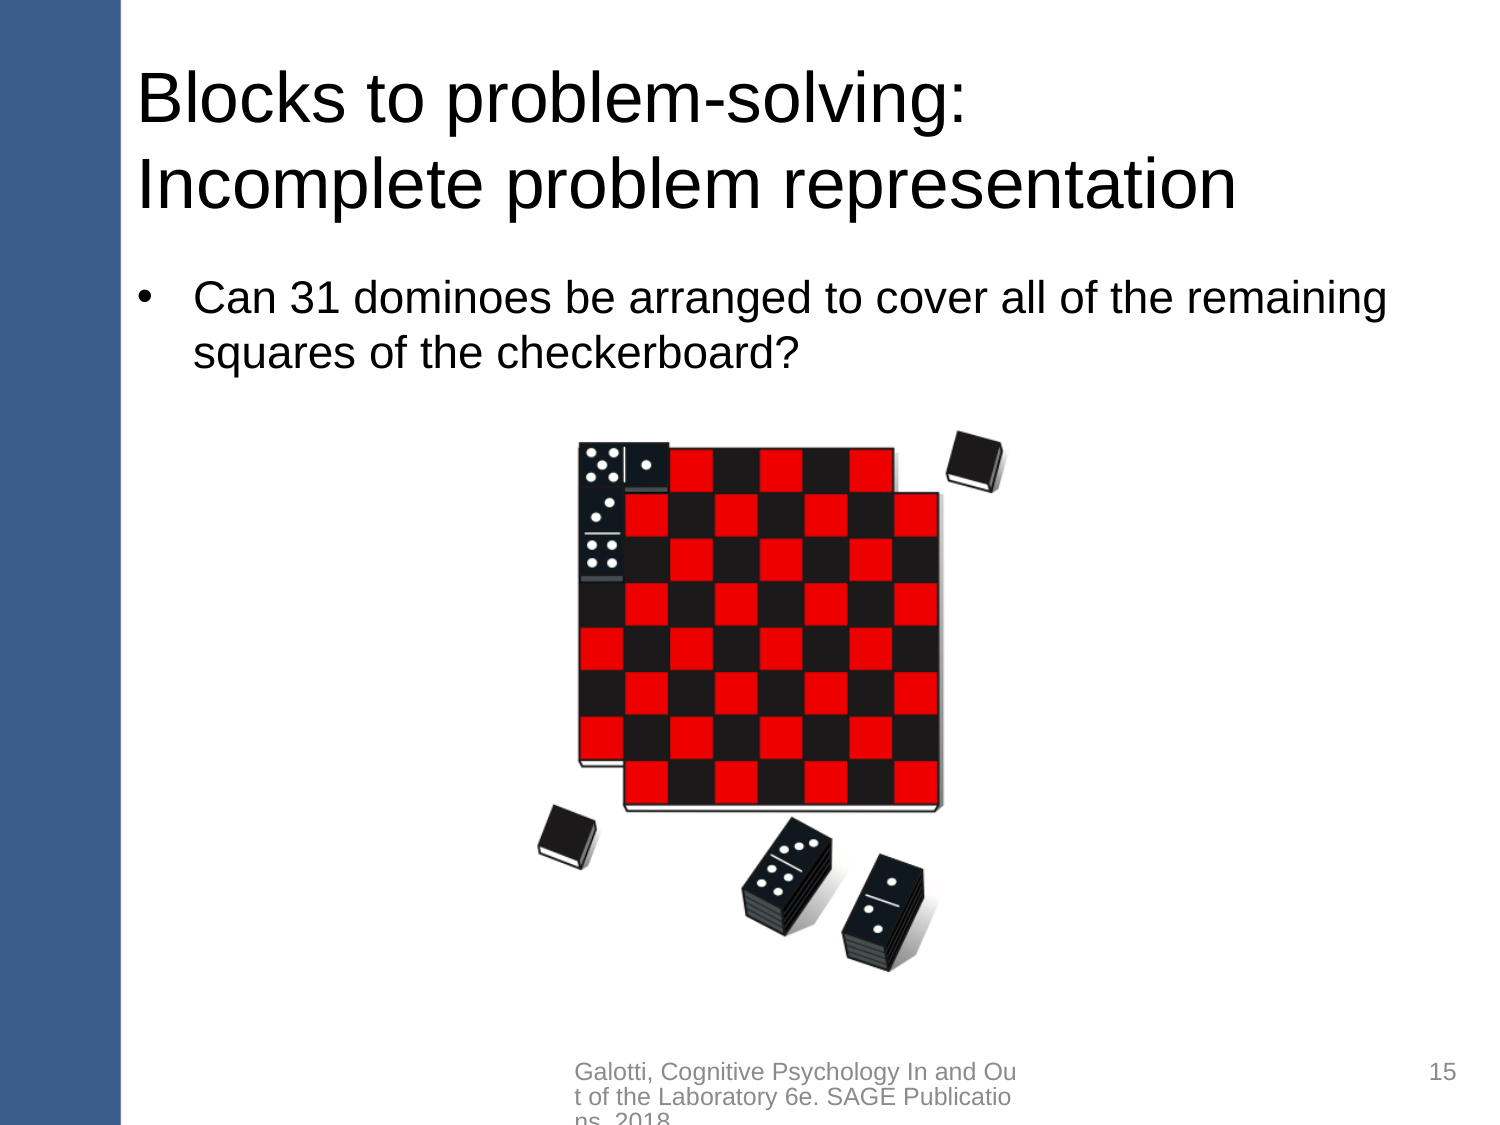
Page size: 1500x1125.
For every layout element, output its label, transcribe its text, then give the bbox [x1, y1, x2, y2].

slide_number 15 [1121, 1040, 1472, 1101]
title Blocks to problem-solving: Incomplete problem representation [121, 43, 1472, 231]
footer Galotti, Cognitive Psychology In and Out of the Laboratory 6e. SAGE Publications, 2018. [559, 1040, 1035, 1101]
list Can 31 dominoes be arranged to cover all of the remaining squares of the checkerboard? [121, 260, 1472, 1004]
picture [0, 0, 1500, 1125]
